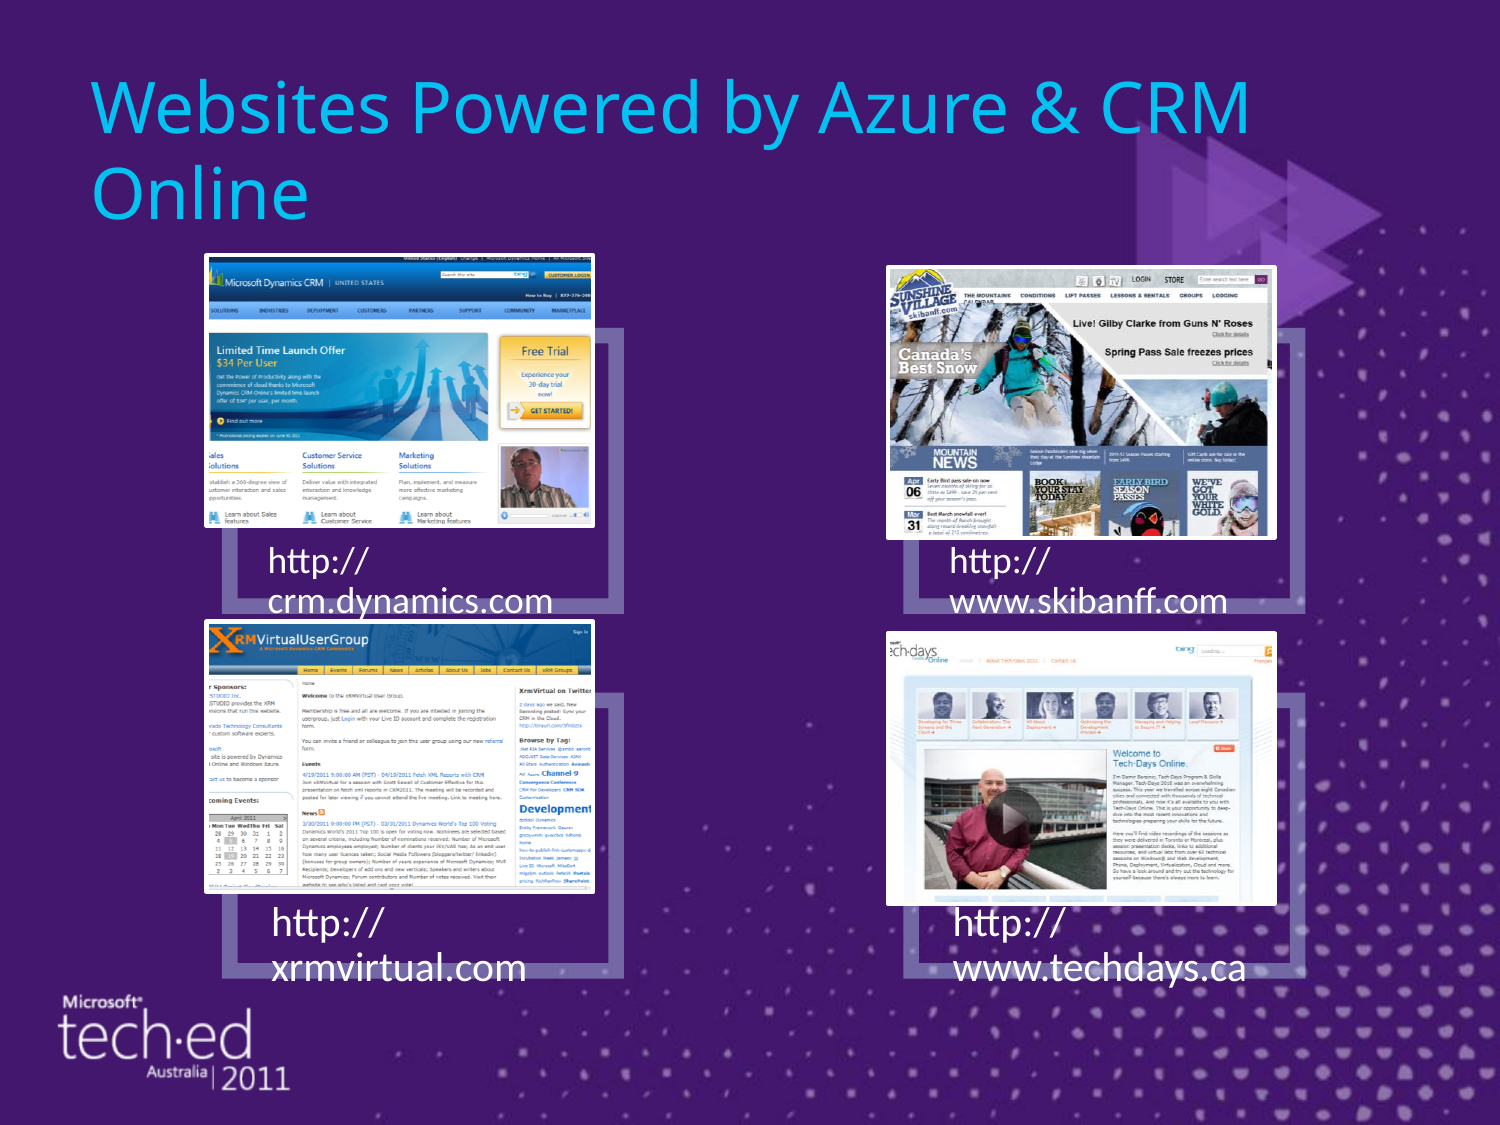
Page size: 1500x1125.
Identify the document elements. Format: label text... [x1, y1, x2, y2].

picture [0, 0, 1500, 1125]
title Websites Powered by Azure & CRM Online [75, 54, 1425, 243]
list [199, 177, 1500, 1095]
